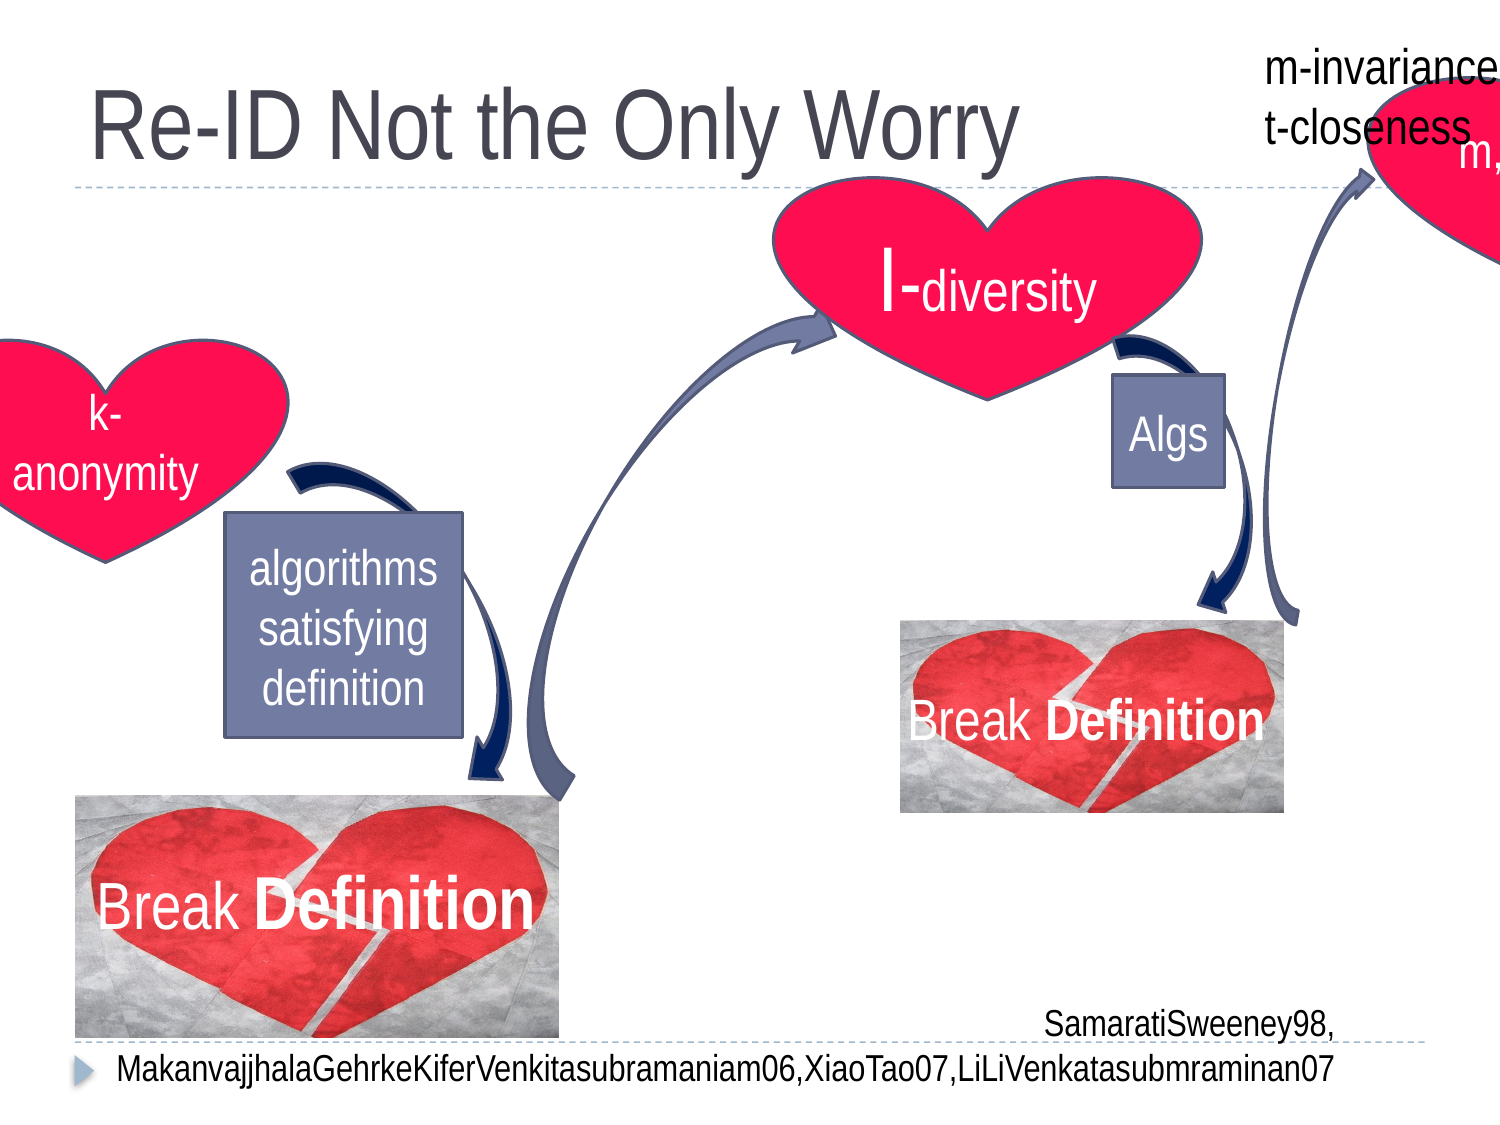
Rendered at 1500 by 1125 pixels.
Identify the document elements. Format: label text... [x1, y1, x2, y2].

text_box m,t [1371, 162, 1500, 266]
text_box [526, 311, 837, 796]
text_box [464, 571, 513, 782]
text_box [1262, 167, 1376, 627]
text_box [1196, 413, 1253, 615]
text_box Algs [1111, 373, 1226, 489]
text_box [74, 795, 564, 1038]
title Re-ID Not the Only Worry [75, 24, 1425, 188]
text_box SamaratiSweeney98, MakanvajjhalaGehrkeKiferVenkitasubramaniam06,XiaoTao07,LiLiVenkatasubmraminan07 [92, 991, 1350, 1097]
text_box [899, 620, 1284, 813]
text_box m-invariance t-closeness [1249, 27, 1500, 162]
text_box l-diversity [771, 176, 1204, 402]
text_box [1111, 334, 1200, 373]
text_box [286, 461, 418, 511]
text_box k-anonymity [0, 338, 290, 564]
text_box algorithms satisfying definition [223, 511, 464, 739]
